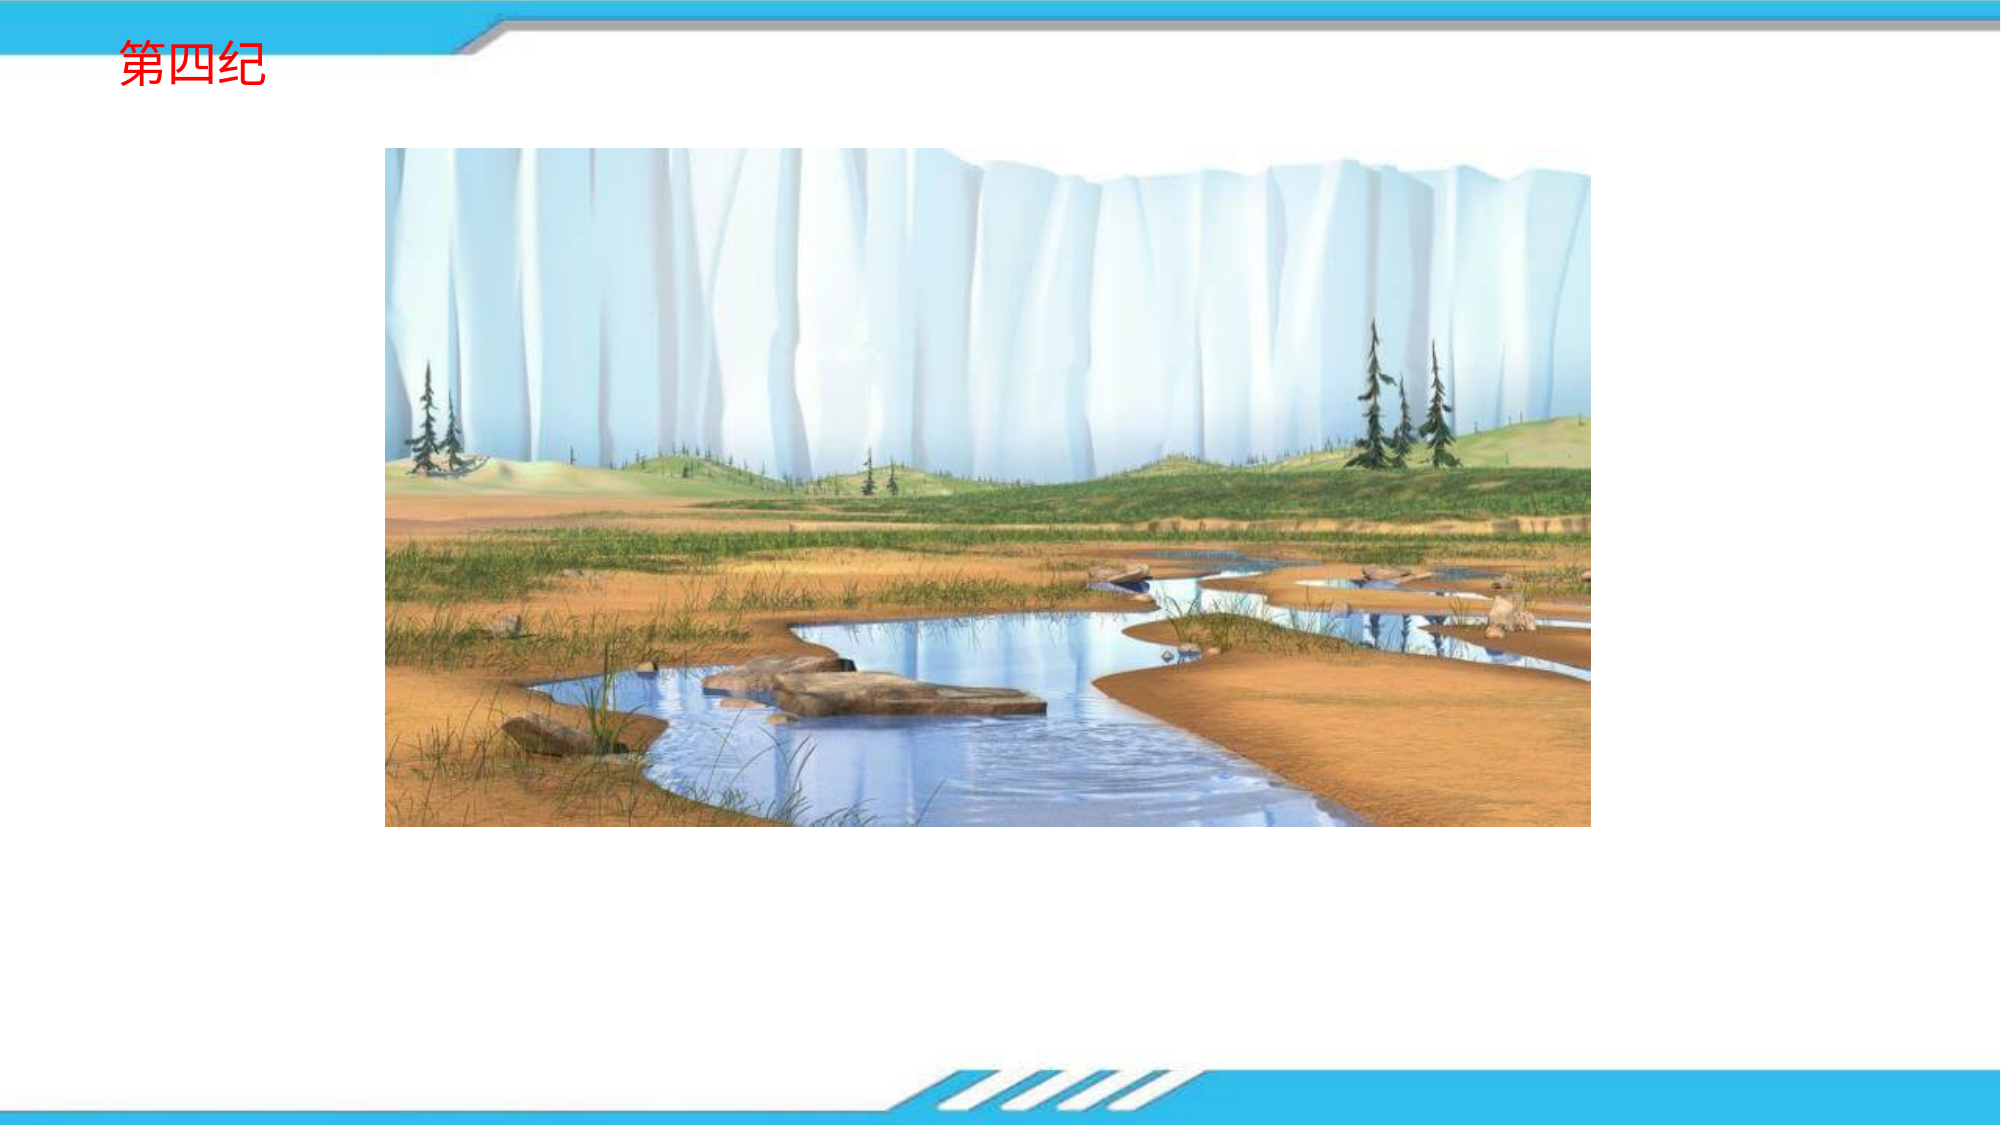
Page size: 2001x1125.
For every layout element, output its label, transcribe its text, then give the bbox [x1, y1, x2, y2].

title 第四纪 [102, 11, 1583, 114]
picture [0, 0, 2001, 1125]
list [385, 148, 1591, 827]
